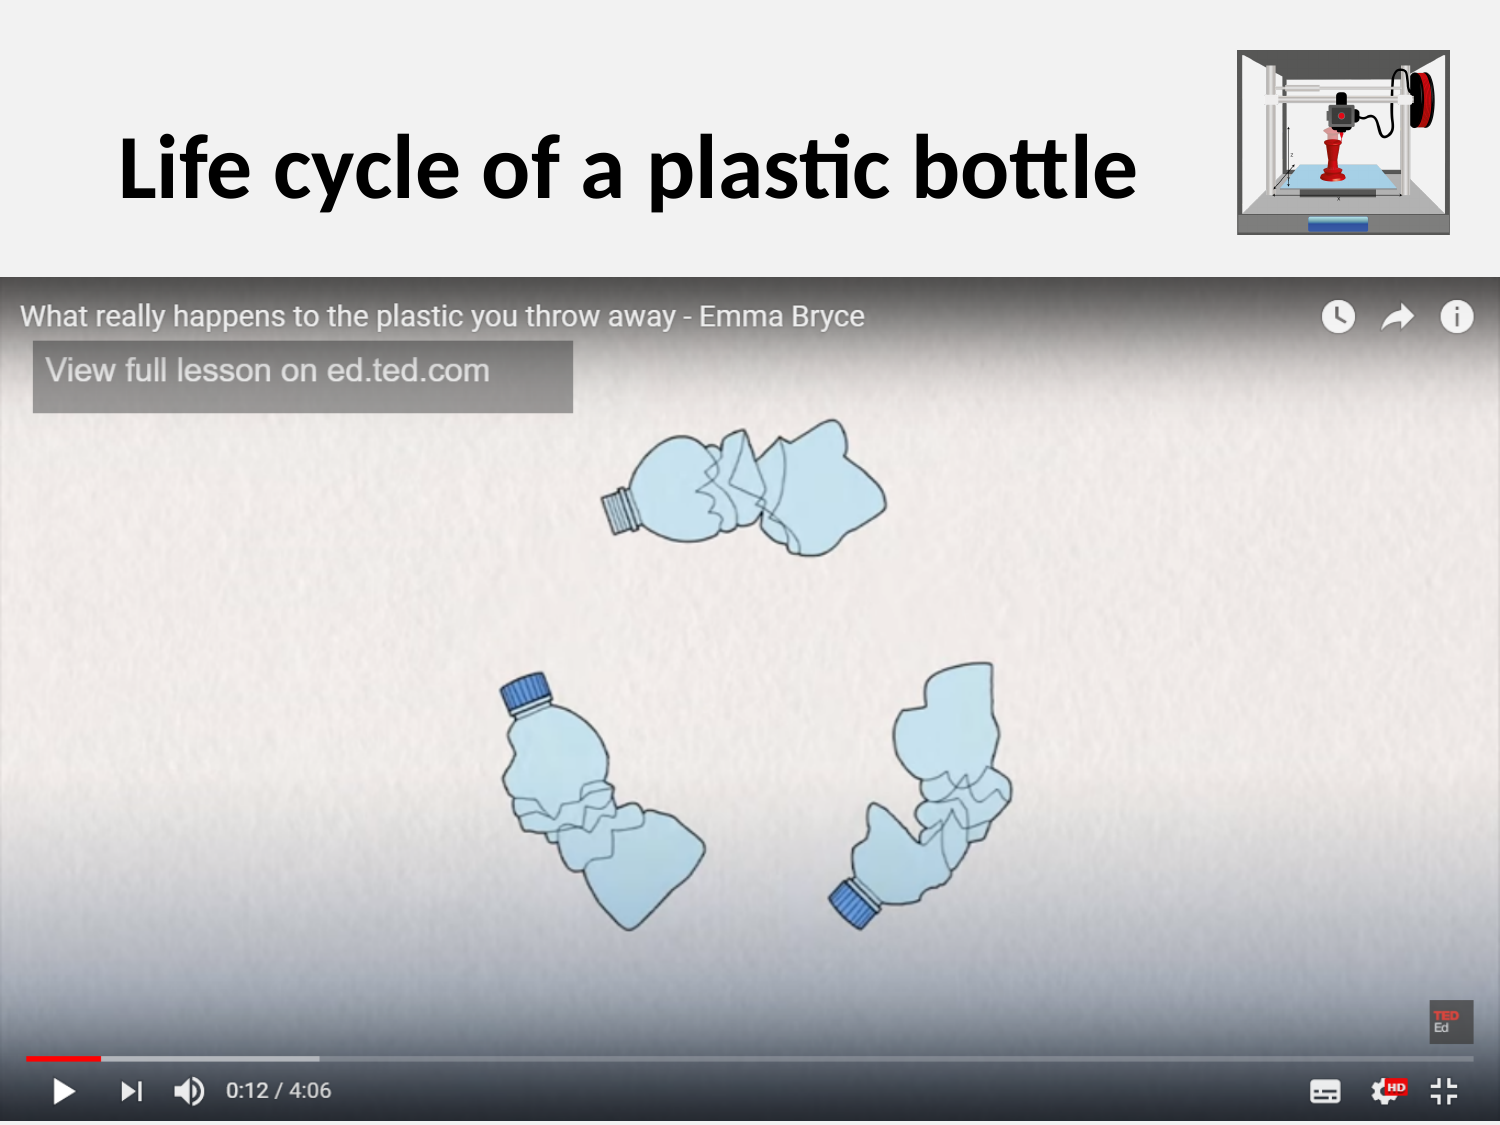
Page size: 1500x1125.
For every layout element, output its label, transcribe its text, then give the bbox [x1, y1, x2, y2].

title Life cycle of a plastic bottle [103, 59, 1397, 277]
picture [1237, 50, 1450, 235]
picture [0, 277, 1500, 1121]
